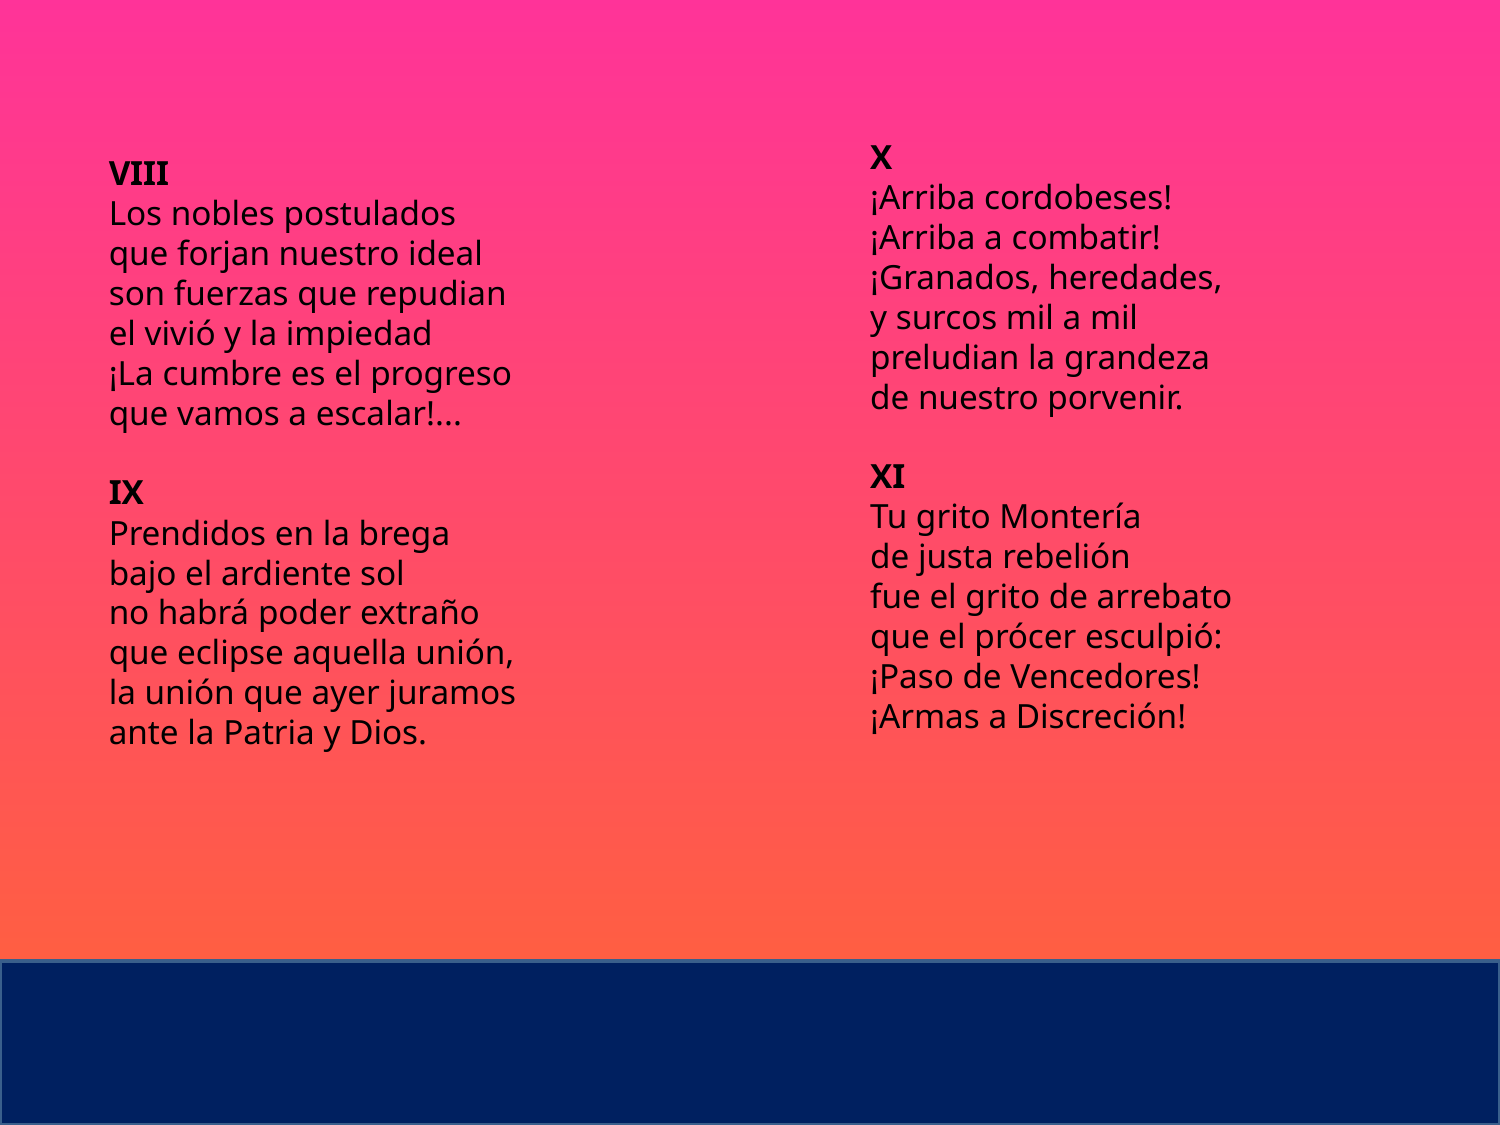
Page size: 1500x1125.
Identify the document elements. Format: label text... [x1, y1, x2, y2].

text_box VIII Los nobles postulados que forjan nuestro ideal son fuerzas que repudian el vivió y la impiedad ¡La cumbre es el progreso que vamos a escalar!... IX Prendidos en la brega bajo el ardiente sol no habrá poder extraño que eclipse aquella unión, la unión que ayer juramos ante la Patria y Dios. [93, 144, 739, 894]
text_box [0, 959, 1500, 1125]
text_box X ¡Arriba cordobeses! ¡Arriba a combatir! ¡Granados, heredades, y surcos mil a mil preludian la grandeza de nuestro porvenir. XI Tu grito Montería de justa rebelión fue el grito de arrebato que el prócer esculpió: ¡Paso de Vencedores! ¡Armas a Discreción! [855, 128, 1336, 743]
